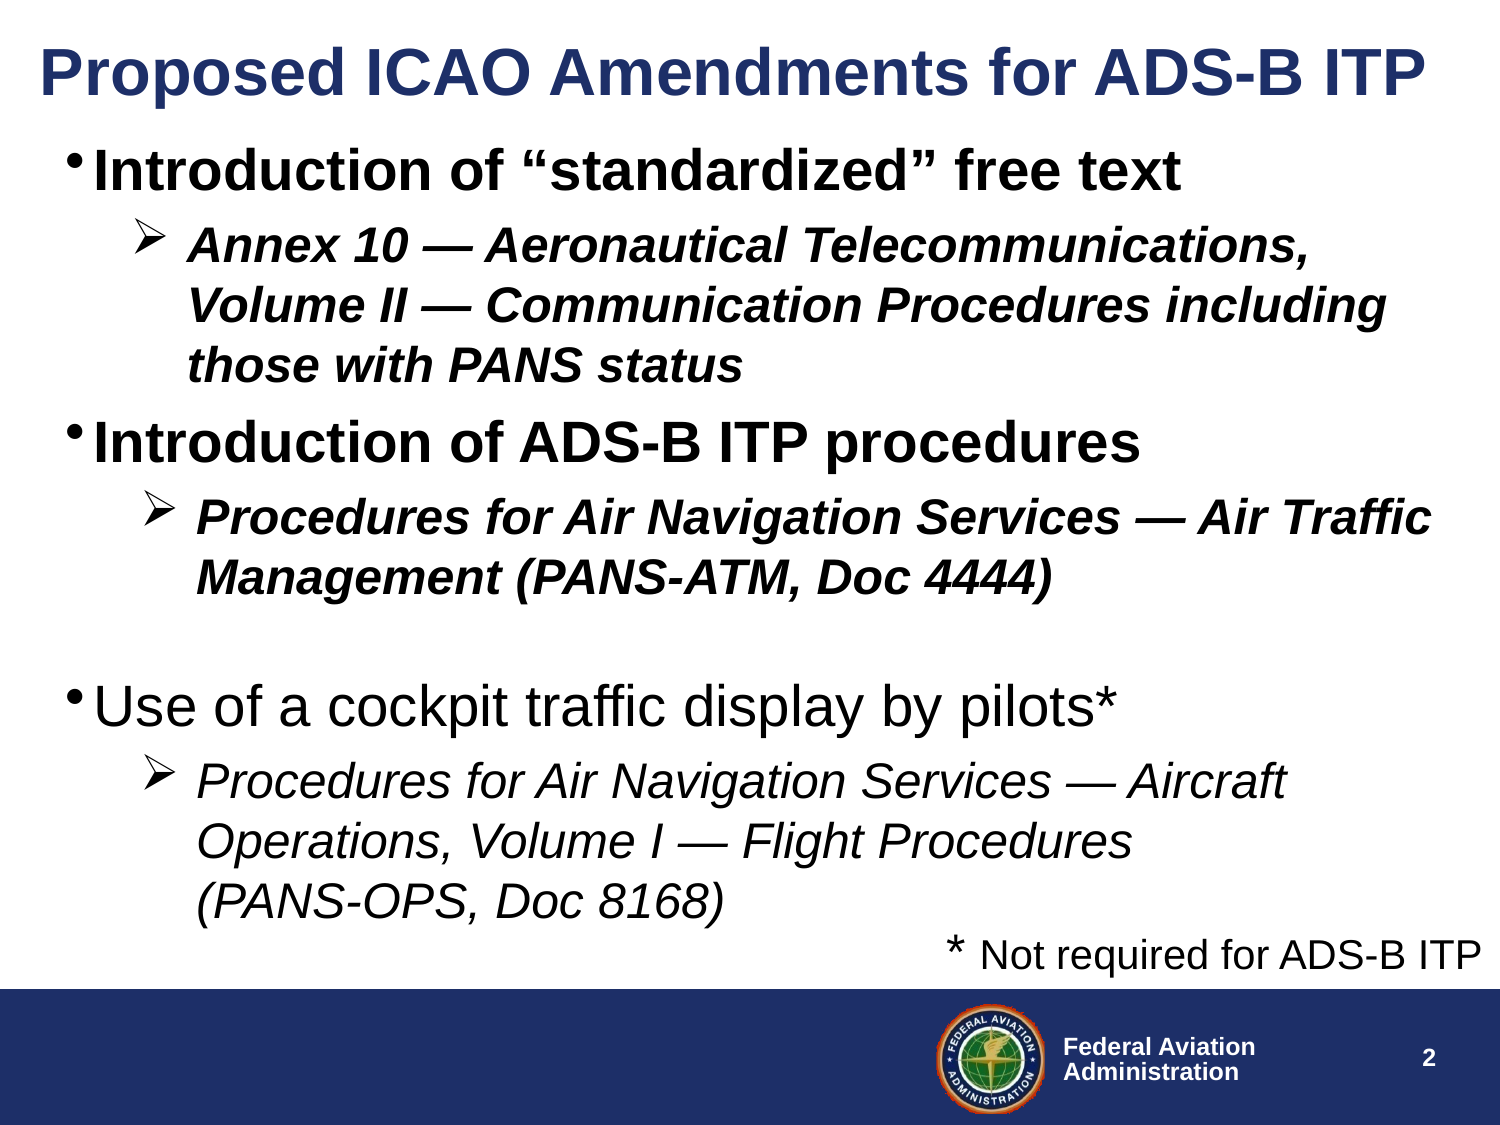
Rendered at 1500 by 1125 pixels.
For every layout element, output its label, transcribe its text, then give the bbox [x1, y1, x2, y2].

list Introduction of “standardized” free text Annex 10 — Aeronautical Telecommunications, Volume II — Communication Procedures including those with PANS status Introduction of ADS-B ITP procedures Procedures for Air Navigation Services — Air Traffic Management (PANS-ATM, Doc 4444) Use of a cockpit traffic display by pilots* Procedures for Air Navigation Services — Aircraft Operations, Volume I — Flight Procedures (PANS-OPS, Doc 8168) [49, 124, 1451, 951]
text_box * Not required for ADS-B ITP [931, 912, 1498, 988]
title Proposed ICAO Amendments for ADS-B ITP [24, 12, 1463, 126]
picture [936, 1004, 1045, 1114]
